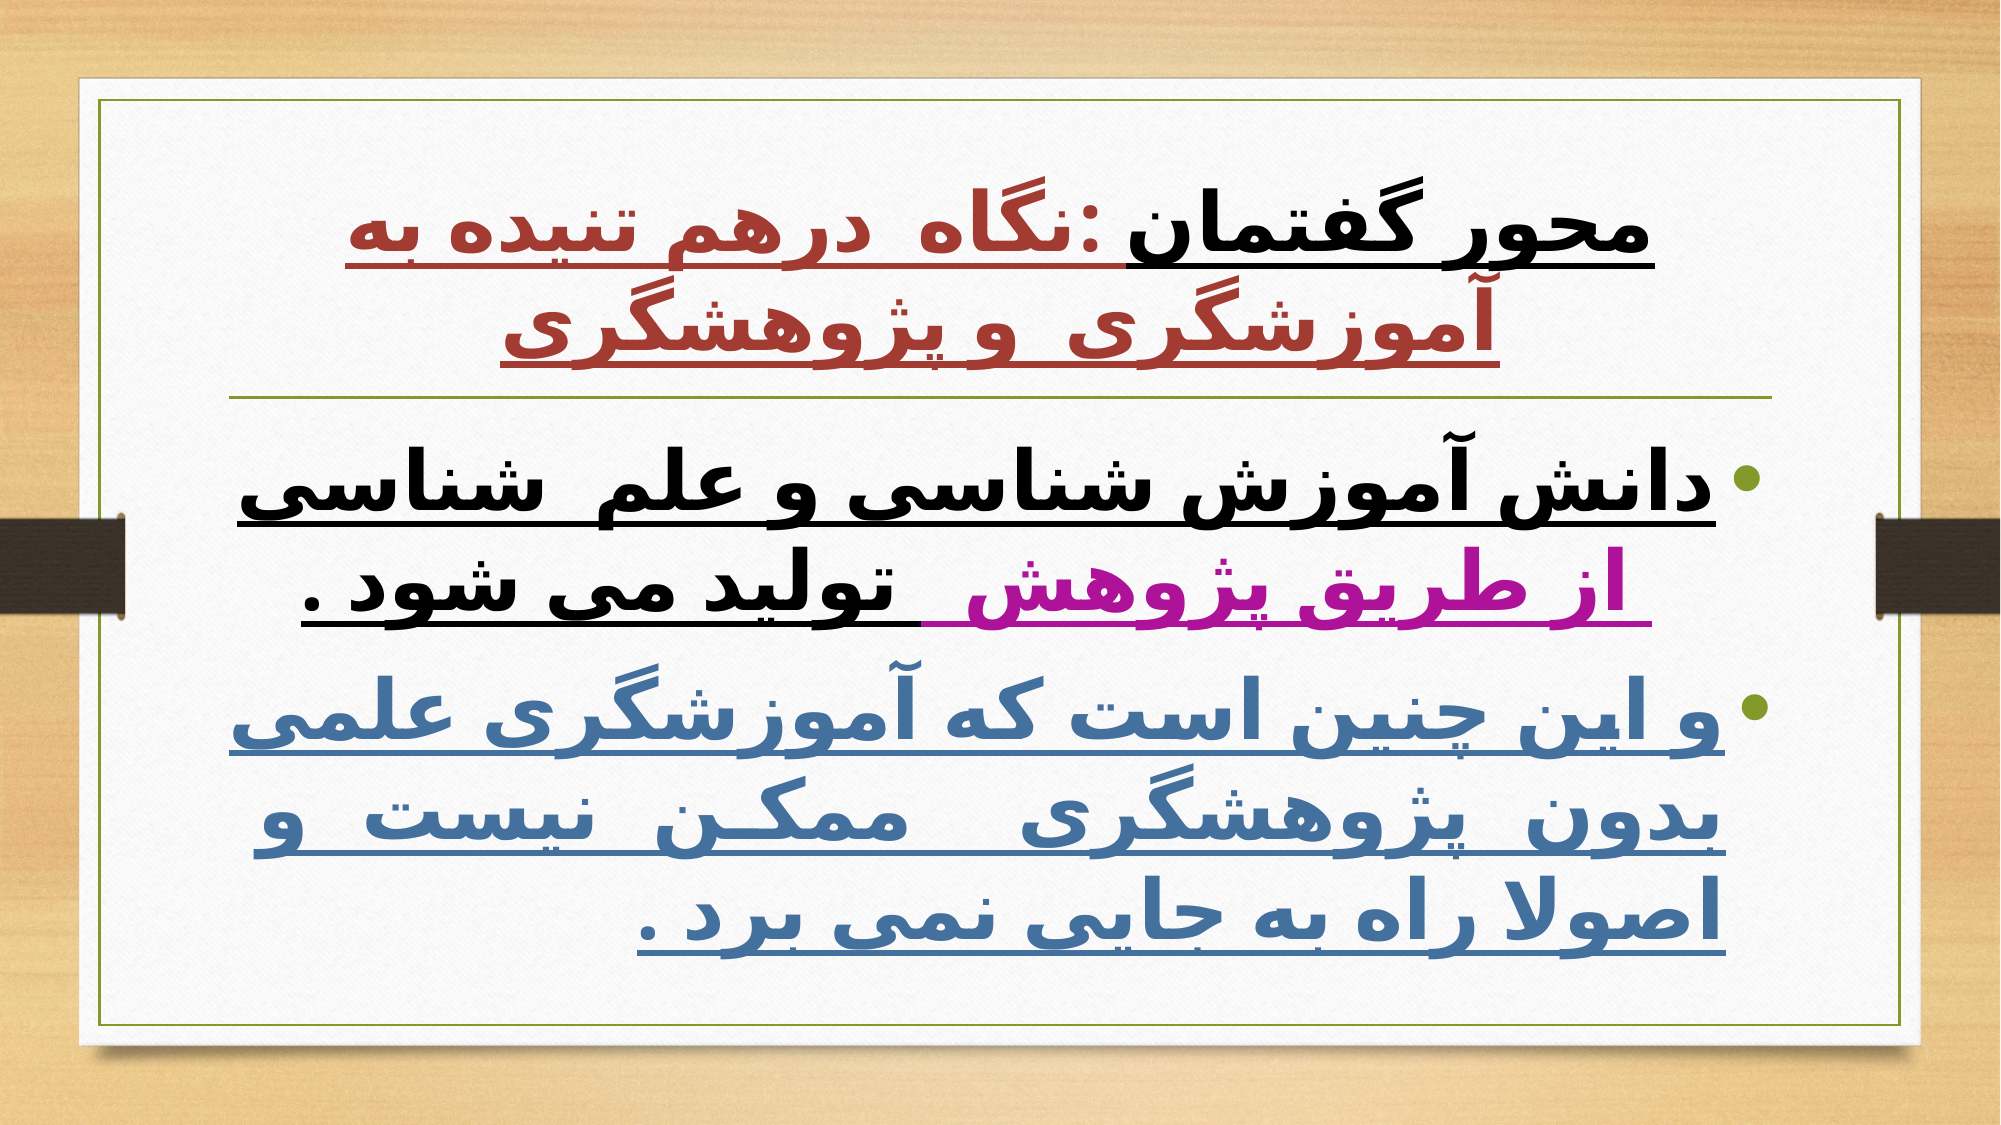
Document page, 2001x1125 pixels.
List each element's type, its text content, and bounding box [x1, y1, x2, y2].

picture [0, 0, 2001, 1125]
title محور گفتمان :نگاه درهم تنیده به آموزشگری و پژوهشگری [212, 161, 1788, 375]
list دانش آموزش شناسی و علم شناسی از طریق پژوهش تولید می شود . و این چنین است که آموزشگری علمی بدون پژوهشگری ممکن نیست و اصولا راه به جایی نمی برد . [212, 419, 1788, 964]
